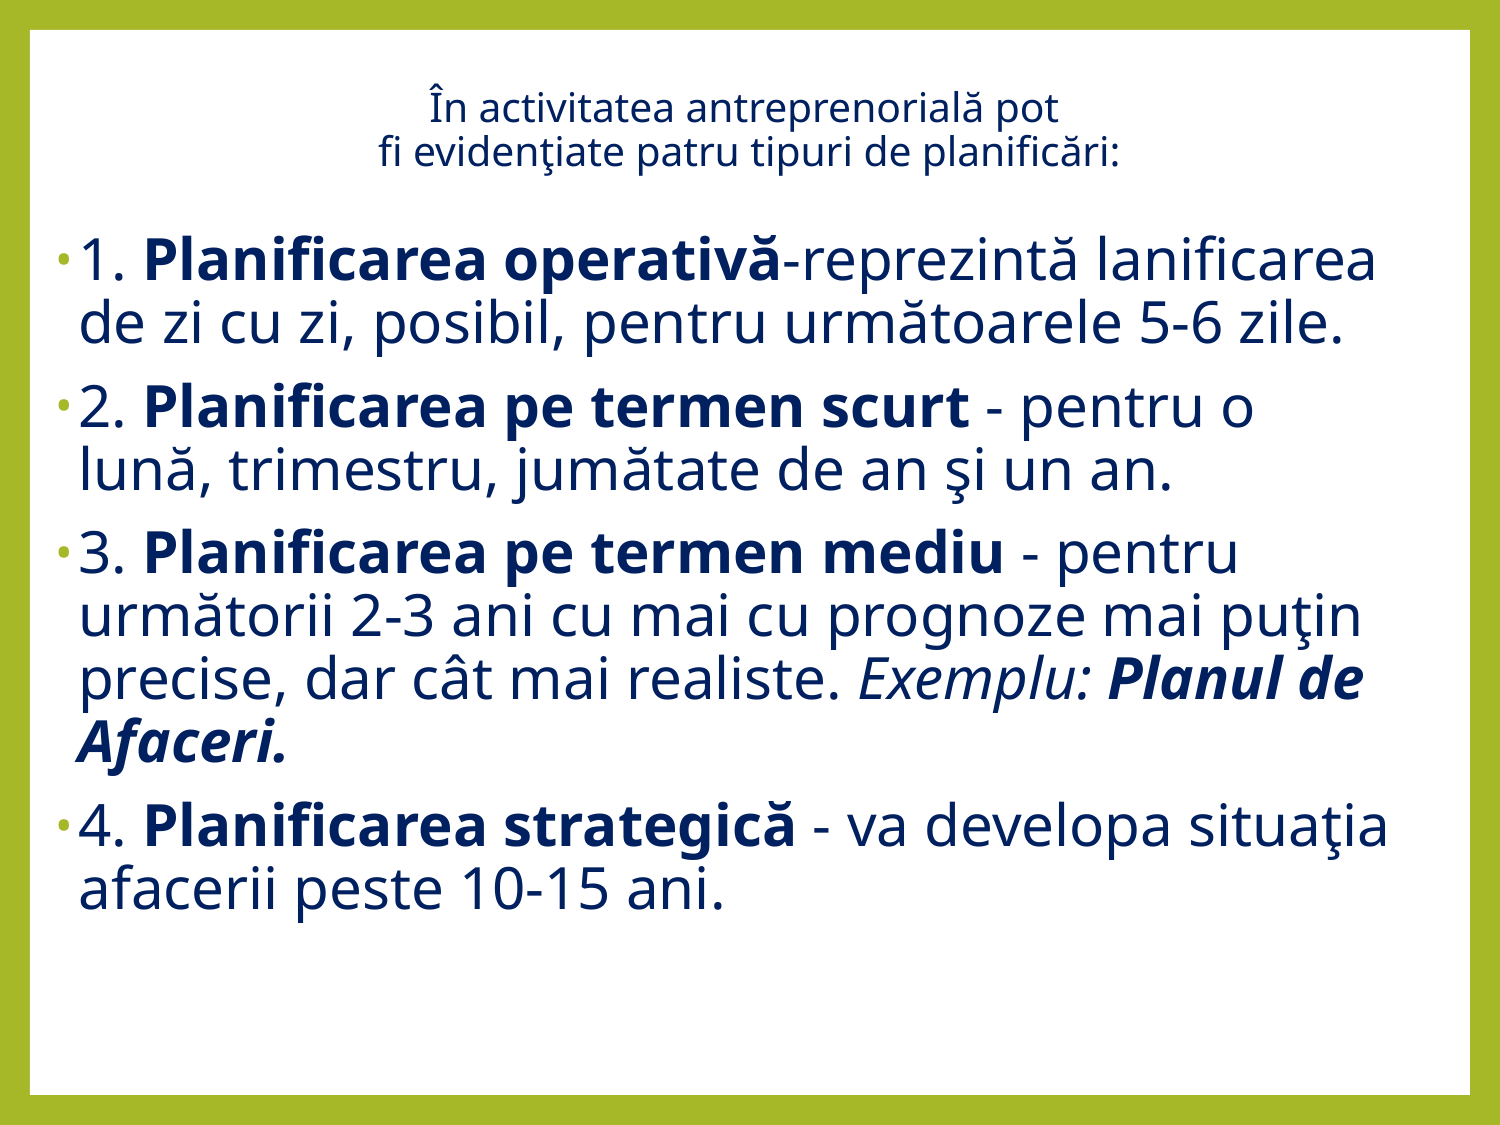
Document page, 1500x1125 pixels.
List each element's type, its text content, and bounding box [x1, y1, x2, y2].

title În activitatea antreprenorială pot fi evidenţiate patru tipuri de planificări: [0, 78, 1500, 233]
list 1. Planificarea operativă-reprezintă lanificarea de zi cu zi, posibil, pentru următoarele 5-6 zile. 2. Planificarea pe termen scurt - pentru o lună, trimestru, jumătate de an şi un an. 3. Planificarea pe termen mediu - pentru următorii 2-3 ani cu mai cu prognoze mai puţin precise, dar cât mai realiste. Exemplu: Planul de Afaceri. 4. Planificarea strategică - va developa situaţia afacerii peste 10-15 ani. [35, 222, 1418, 1050]
